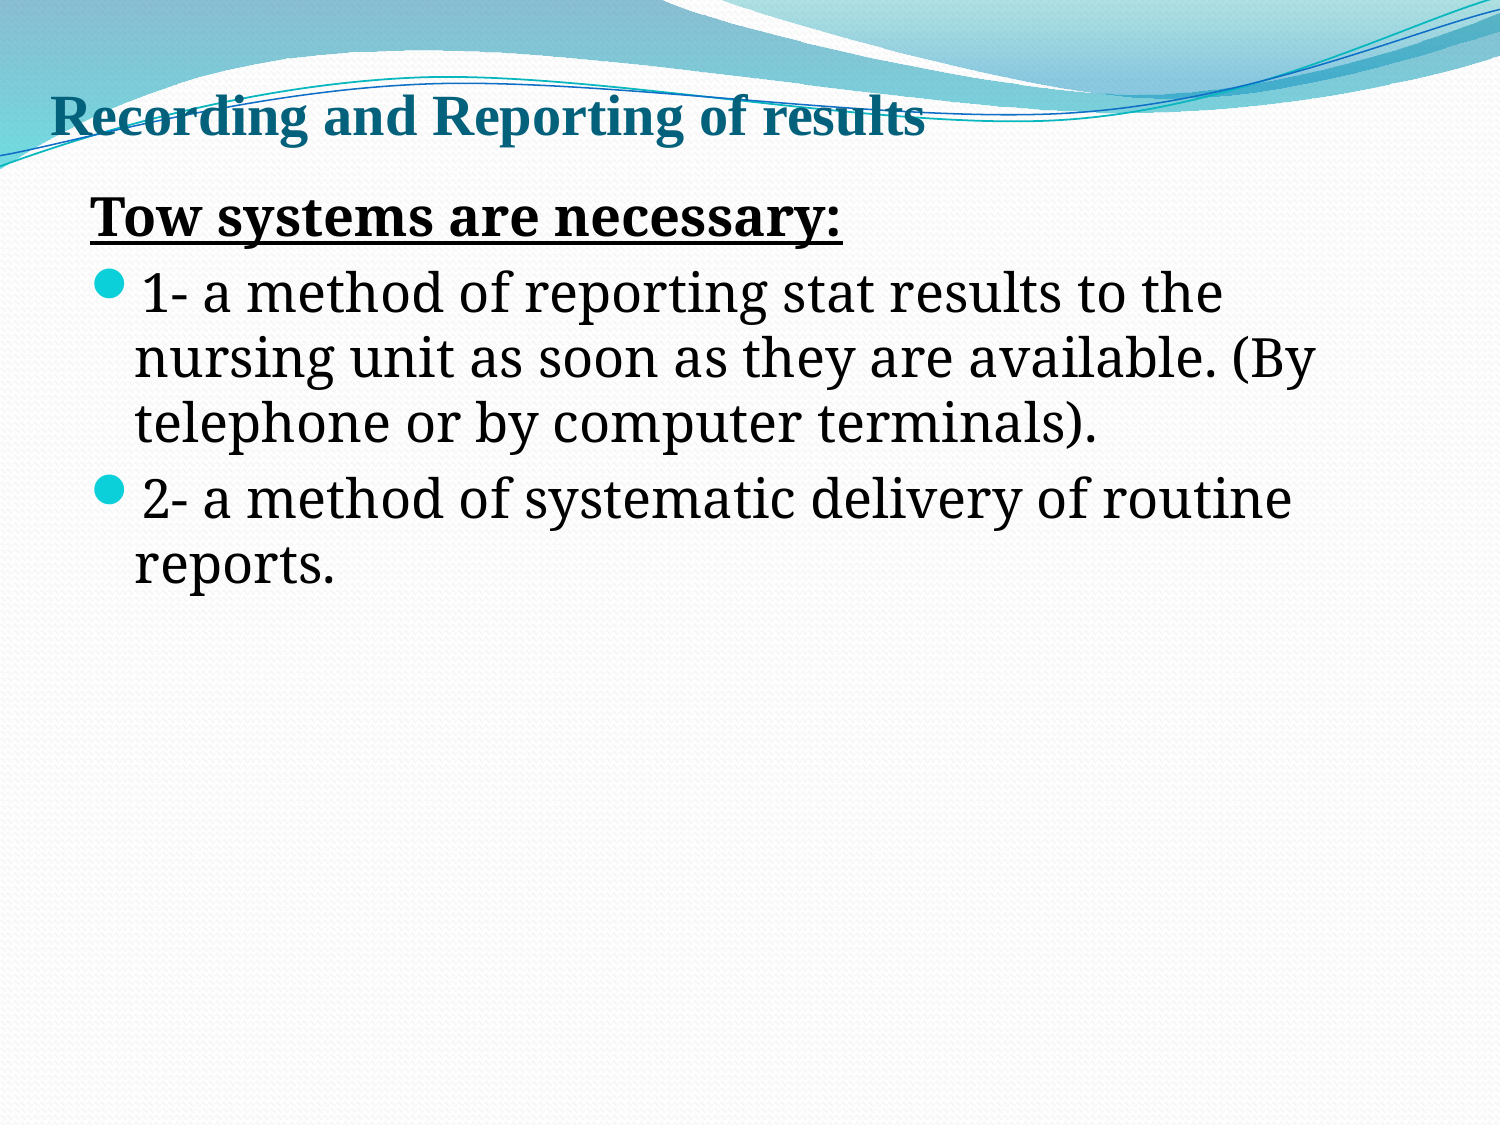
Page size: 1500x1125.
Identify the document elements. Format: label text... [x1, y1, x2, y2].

list Tow systems are necessary: 1- a method of reporting stat results to the nursing unit as soon as they are available. (By telephone or by computer terminals). 2- a method of systematic delivery of routine reports. [74, 174, 1426, 1033]
title Recording and Reporting of results [49, 49, 1038, 148]
